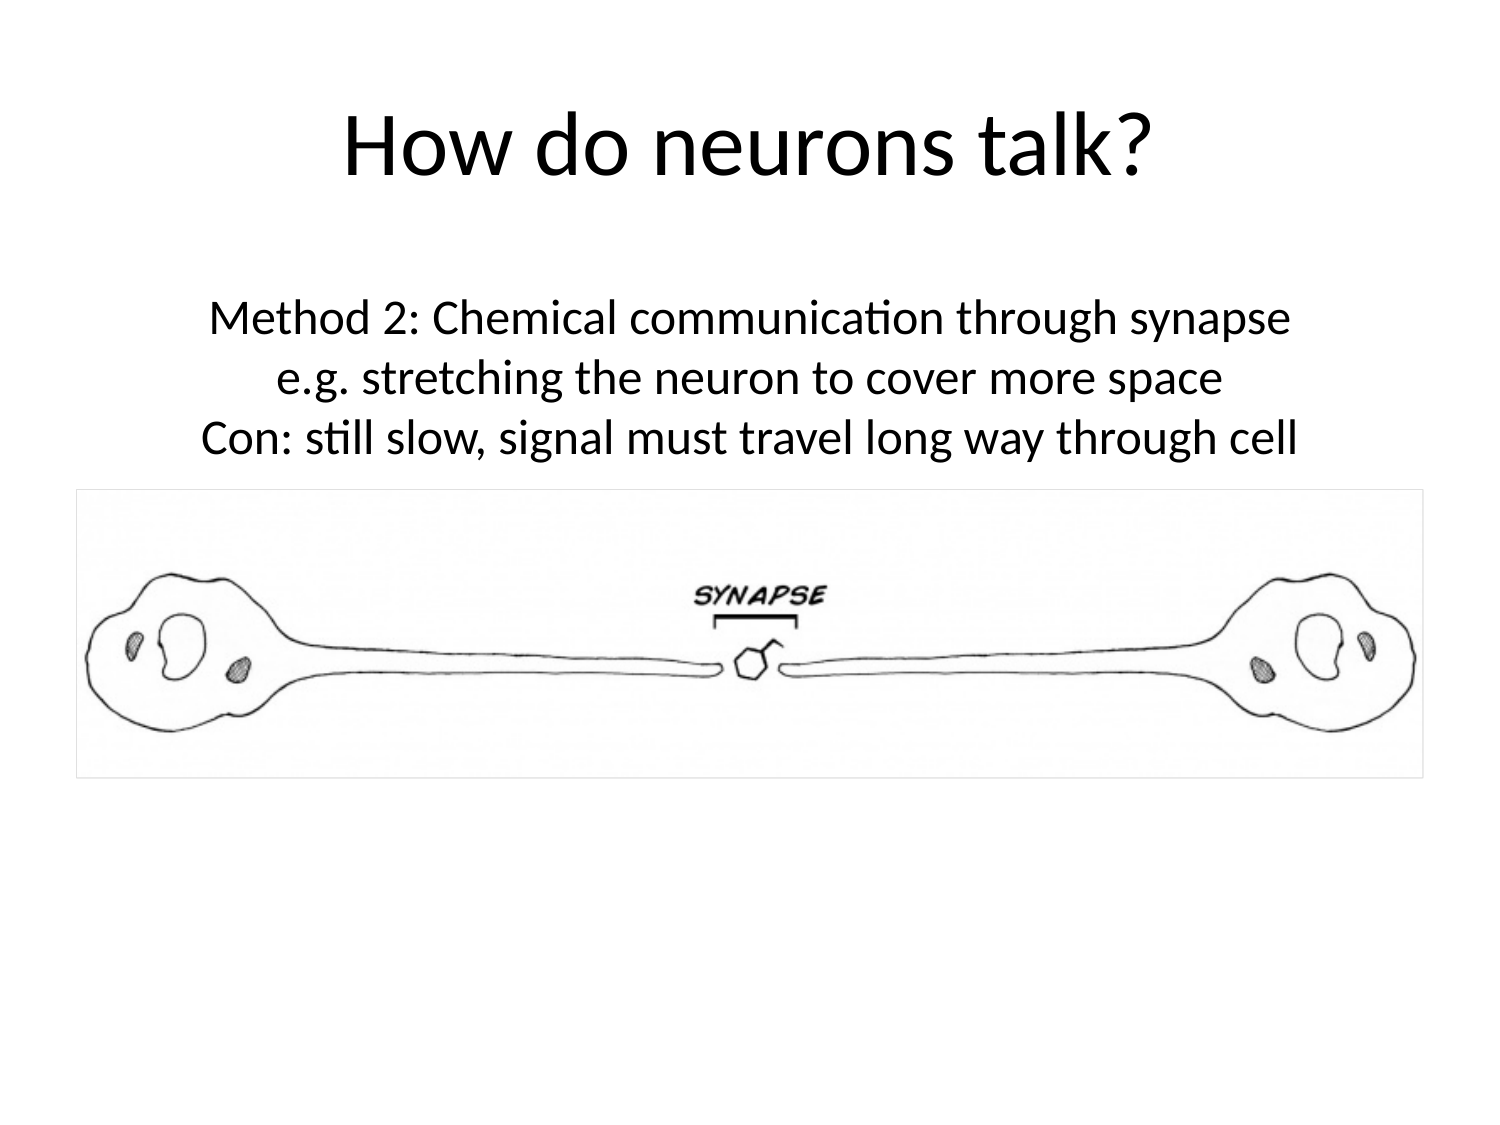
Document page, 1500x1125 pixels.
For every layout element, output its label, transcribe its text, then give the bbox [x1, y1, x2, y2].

text_box Method 2: Chemical communication through synapse e.g. stretching the neuron to cover more space Con: still slow, signal must travel long way through cell [74, 277, 1425, 472]
title How do neurons talk? [75, 45, 1425, 233]
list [74, 487, 1426, 780]
